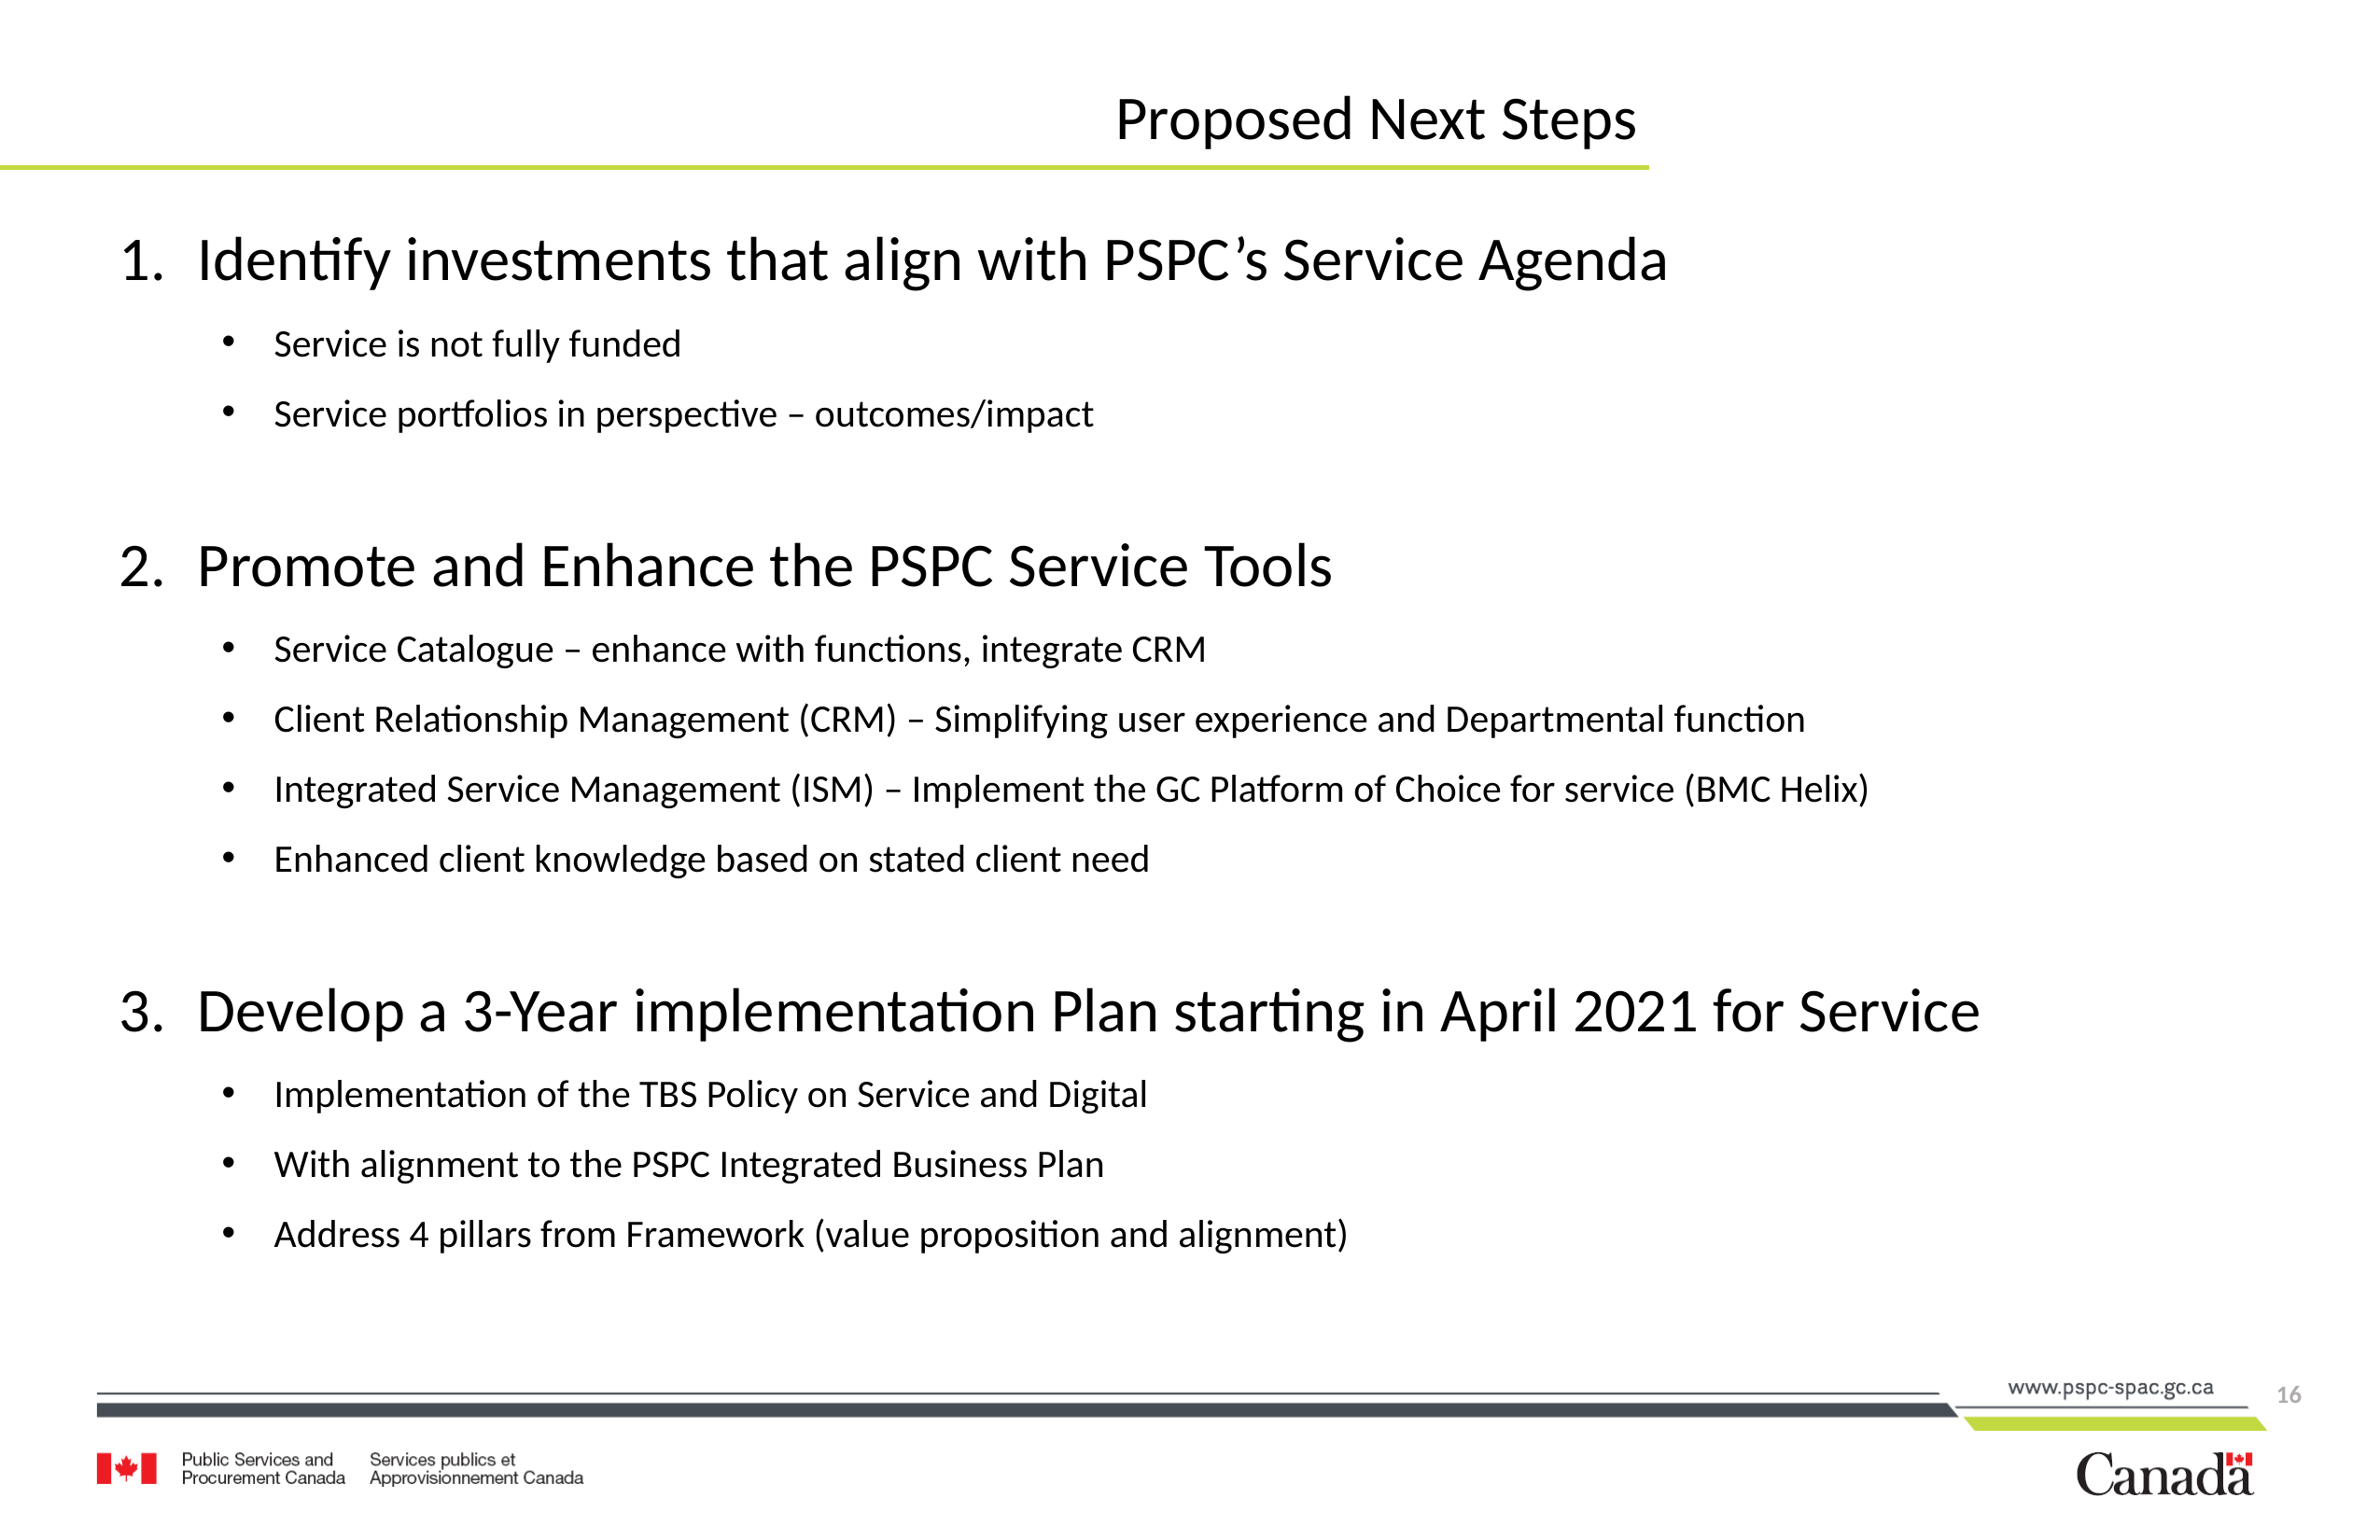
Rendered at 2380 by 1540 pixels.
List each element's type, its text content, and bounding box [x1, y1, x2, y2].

picture [96, 1382, 2267, 1431]
picture [96, 1441, 624, 1487]
list Identify investments that align with PSPC’s Service Agenda Service is not fully funded Service portfolios in perspective – outcomes/impact Promote and Enhance the PSPC Service Tools Service Catalogue – enhance with functions, integrate CRM Client Relationship Management (CRM) – Simplifying user experience and Departmental function Integrated Service Management (ISM) – Implement the GC Platform of Choice for service (BMC Helix) Enhanced client knowledge based on stated client need Develop a 3-Year implementation Plan starting in April 2021 for Service Implementation of the TBS Policy on Service and Digital With alignment to the PSPC Integrated Business Plan Address 4 pillars from Framework (value proposition and alignment) [105, 219, 2202, 1394]
picture [2026, 1452, 2255, 1498]
title Proposed Next Steps [0, 56, 1652, 182]
